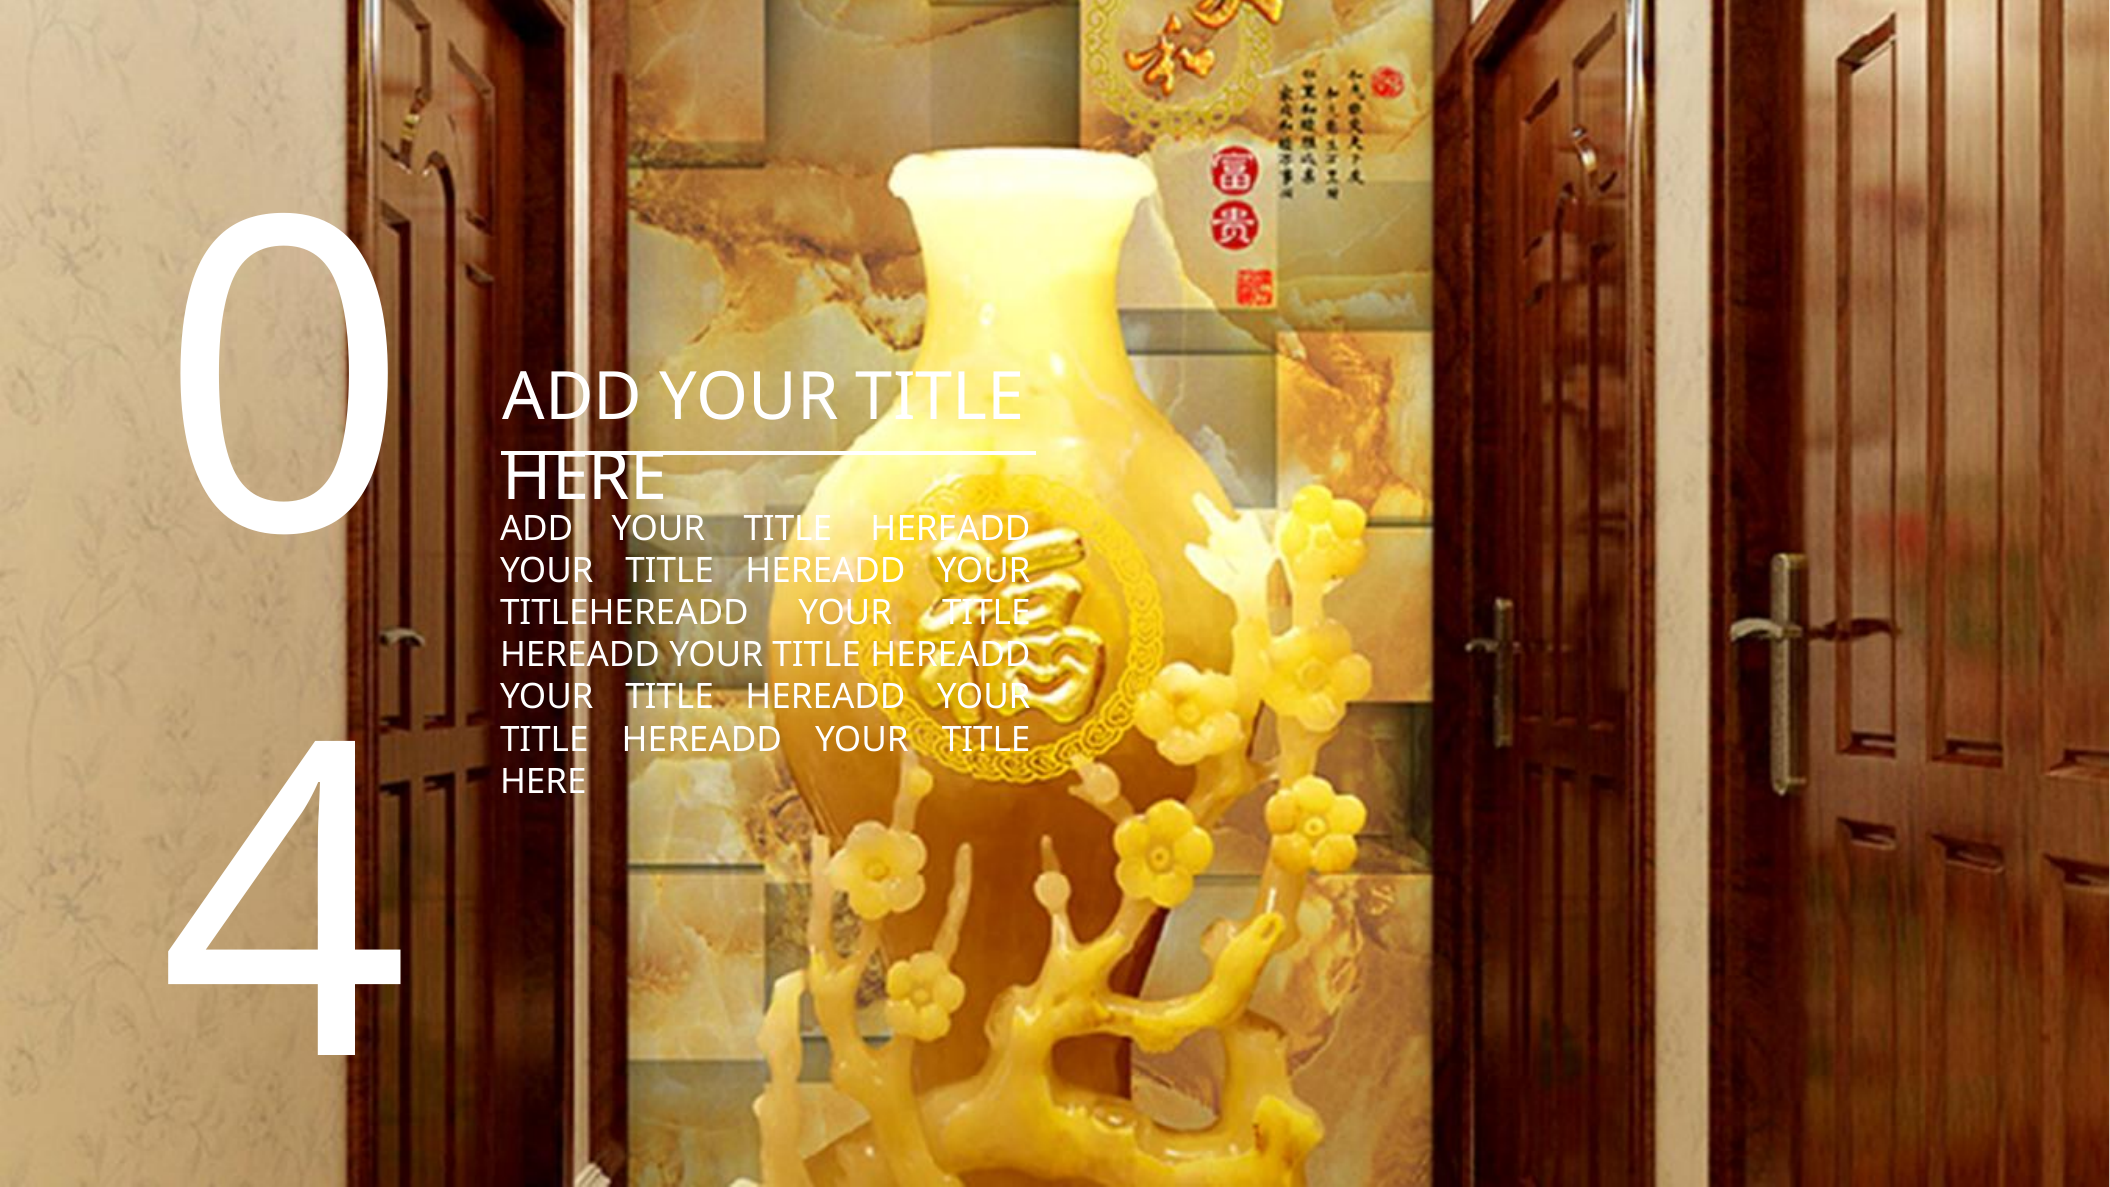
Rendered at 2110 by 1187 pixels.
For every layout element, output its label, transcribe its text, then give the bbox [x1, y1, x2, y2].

text_box [0, 0, 2110, 1187]
text_box ADD YOUR TITLE HEREADD YOUR TITLE HEREADD YOUR TITLEHEREADD YOUR TITLE HEREADD YOUR TITLE HEREADD YOUR TITLE HEREADD YOUR TITLE HEREADD YOUR TITLE HERE [485, 498, 1046, 808]
text_box 04 [145, 85, 675, 1150]
text_box ADD YOUR TITLE HERE [487, 345, 1211, 520]
